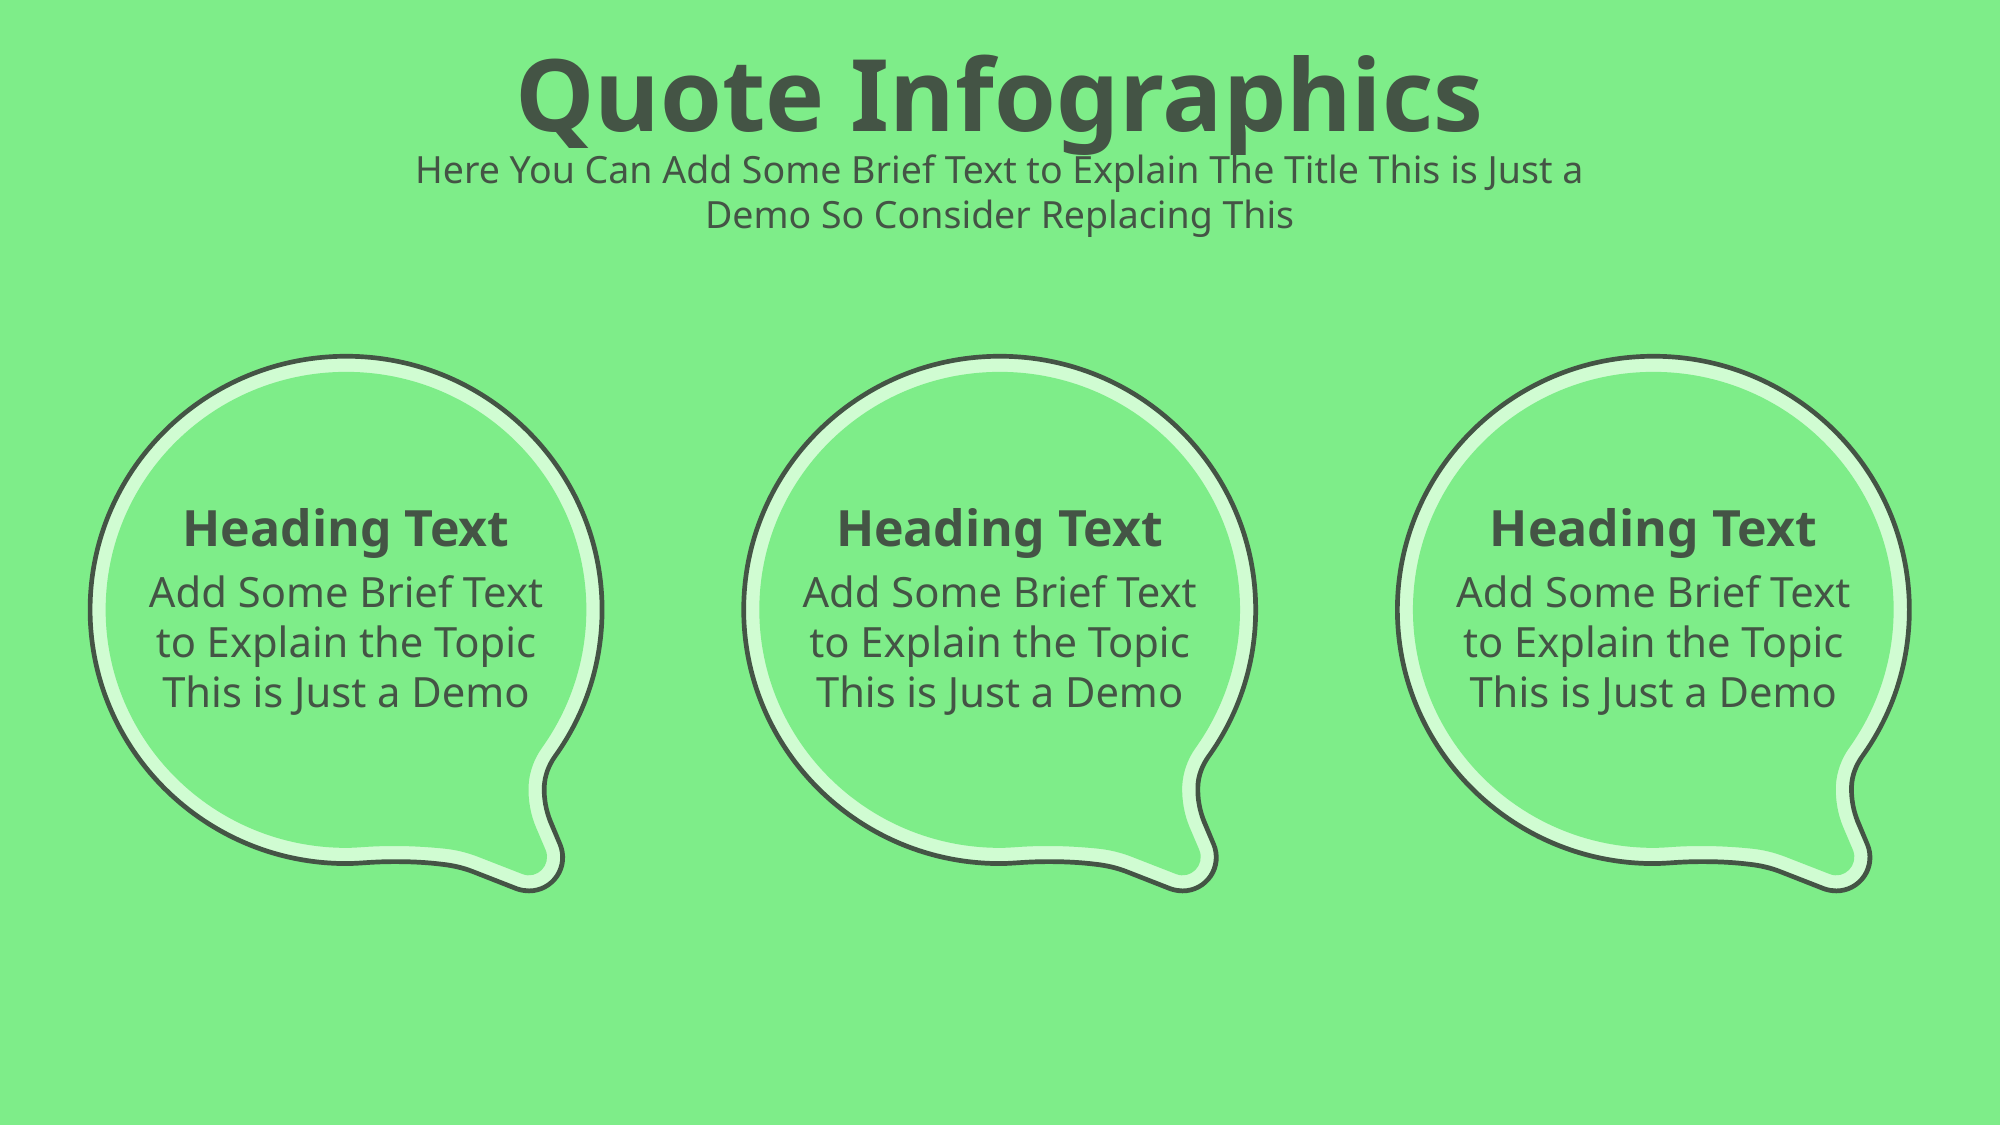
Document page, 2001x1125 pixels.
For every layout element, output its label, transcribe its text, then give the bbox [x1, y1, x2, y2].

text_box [777, 489, 1223, 776]
text_box Quote Infographics [416, 23, 1584, 138]
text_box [1395, 353, 1912, 894]
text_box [87, 353, 605, 894]
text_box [1430, 489, 1876, 776]
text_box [123, 489, 569, 776]
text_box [741, 353, 1259, 894]
text_box Here You Can Add Some Brief Text to Explain The Title This is Just a Demo So Consider Replacing This [345, 138, 1655, 244]
